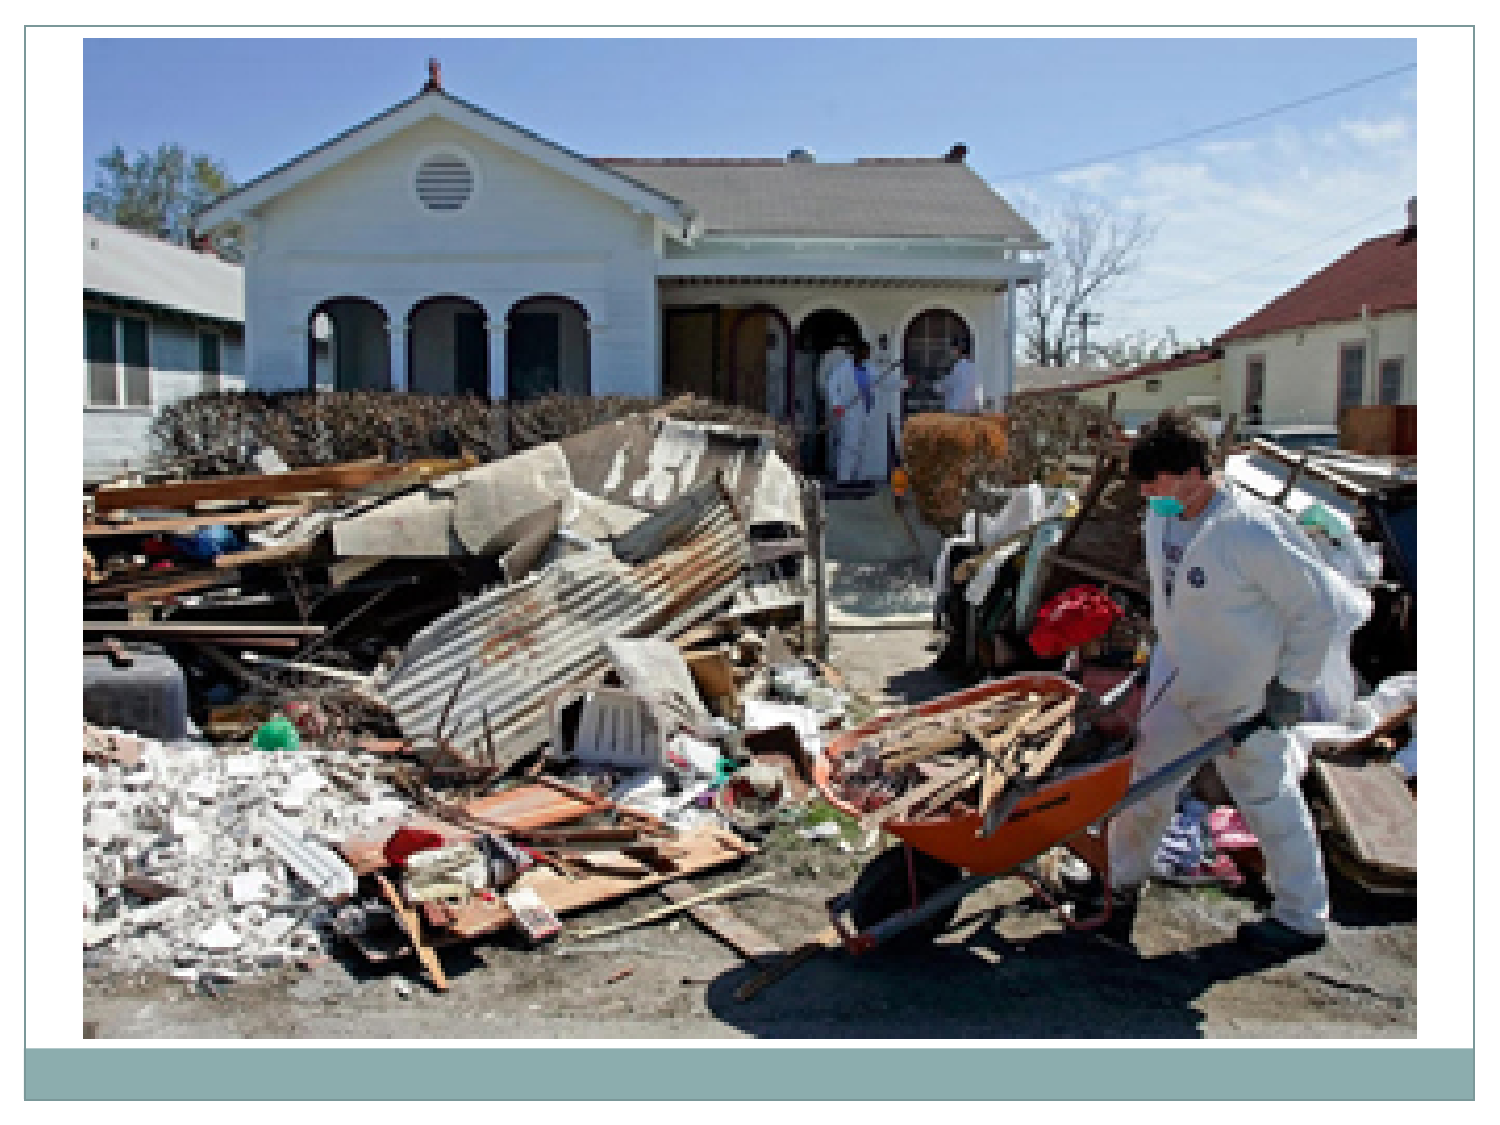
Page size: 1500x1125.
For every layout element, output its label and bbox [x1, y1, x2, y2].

picture [82, 37, 1418, 1039]
